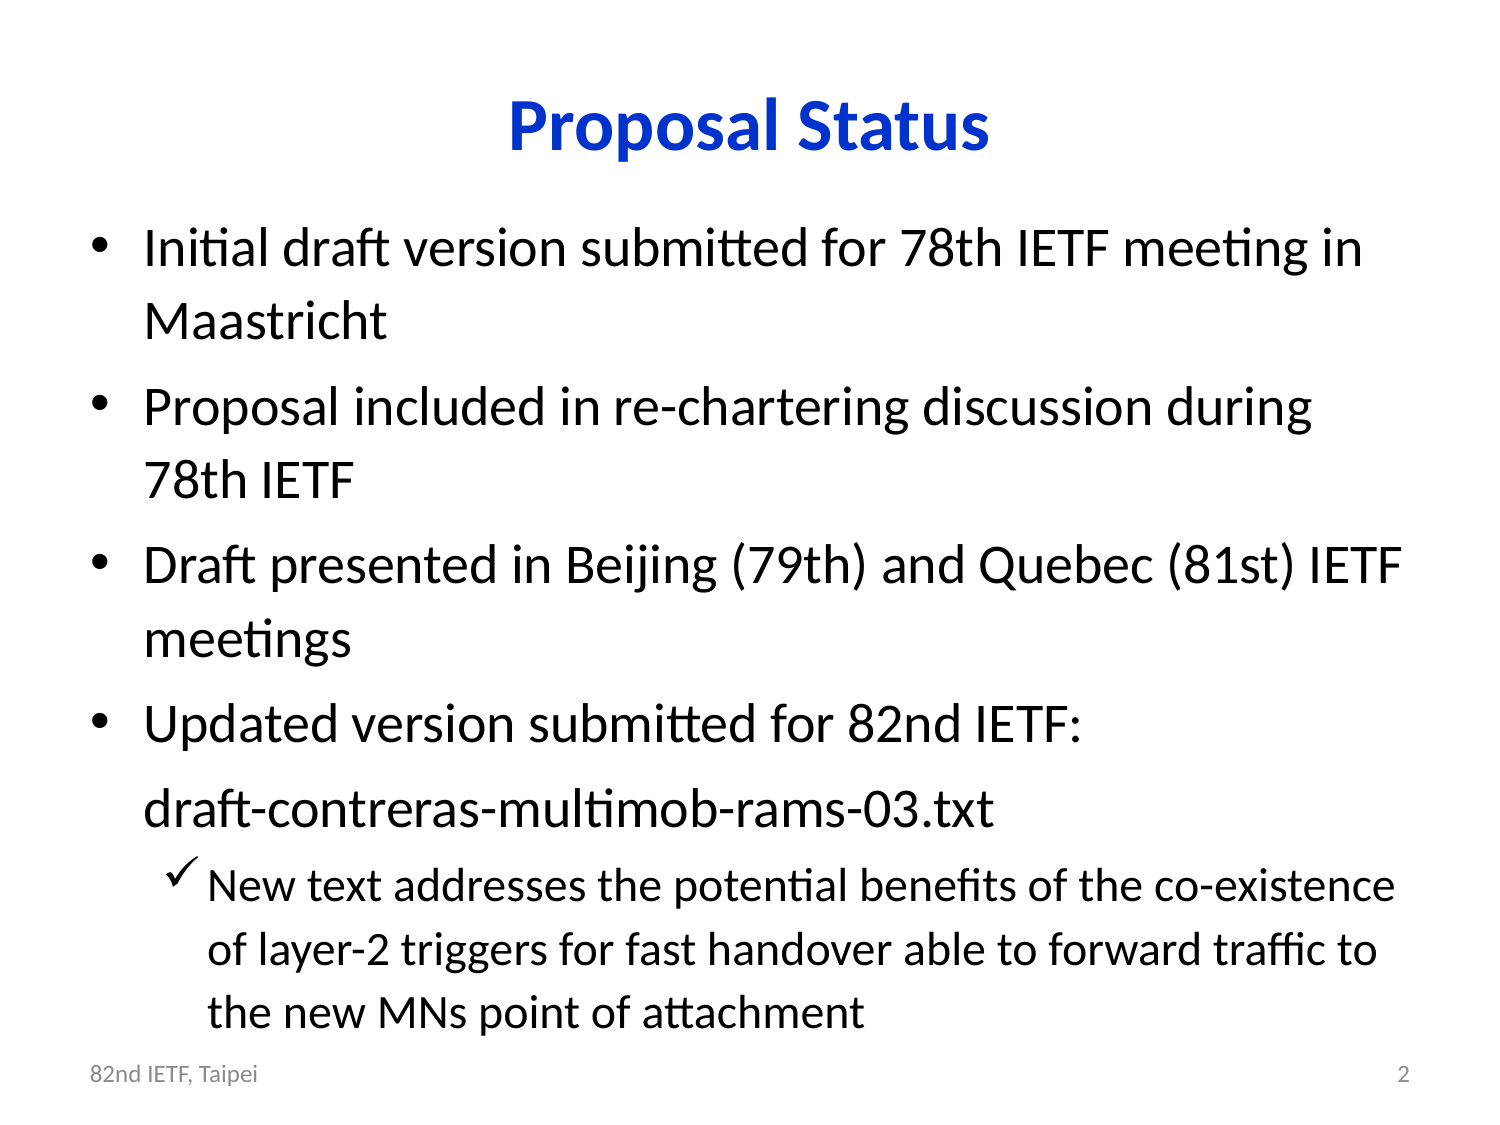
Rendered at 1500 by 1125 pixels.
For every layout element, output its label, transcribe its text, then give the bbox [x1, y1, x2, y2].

list Initial draft version submitted for 78th IETF meeting in Maastricht Proposal included in re-chartering discussion during 78th IETF Draft presented in Beijing (79th) and Quebec (81st) IETF meetings Updated version submitted for 82nd IETF: draft-contreras-multimob-rams-03.txt New text addresses the potential benefits of the co-existence of layer-2 triggers for fast handover able to forward traffic to the new MNs point of attachment [74, 196, 1426, 1048]
title Proposal Status [74, 44, 1426, 196]
text_box 82nd IETF, Taipei [75, 1048, 425, 1103]
text_box 2 [1074, 1042, 1425, 1103]
